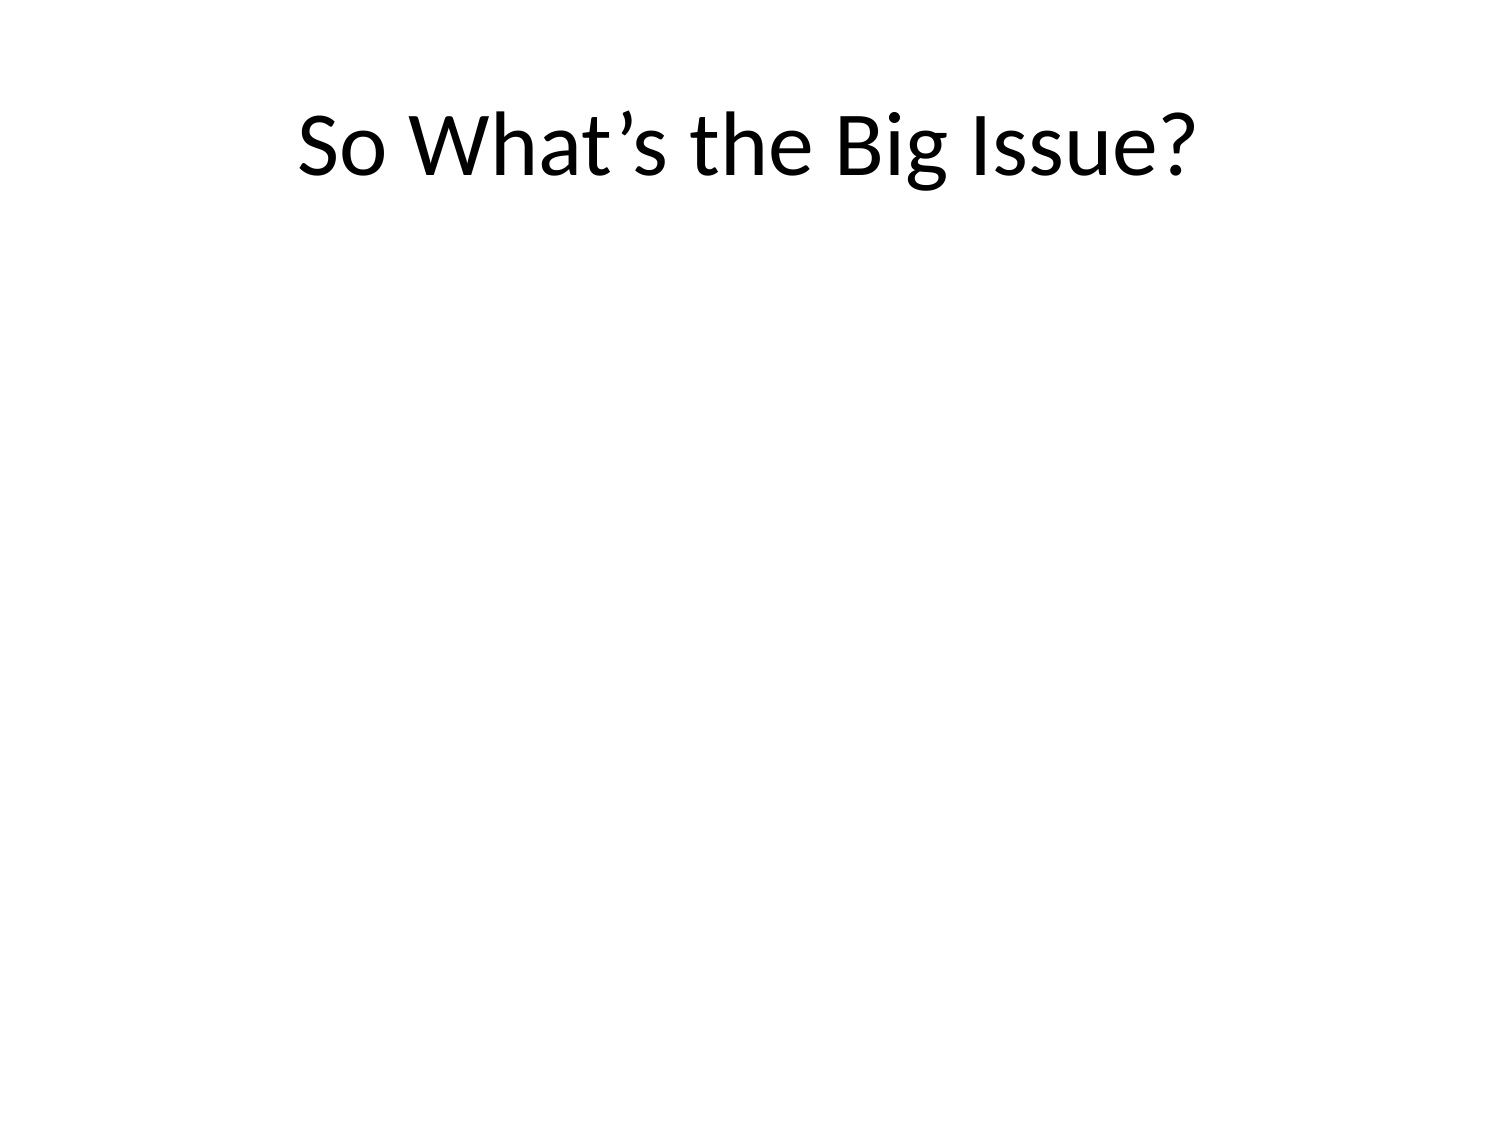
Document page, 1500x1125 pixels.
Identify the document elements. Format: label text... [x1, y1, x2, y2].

title So What’s the Big Issue? [75, 45, 1425, 233]
